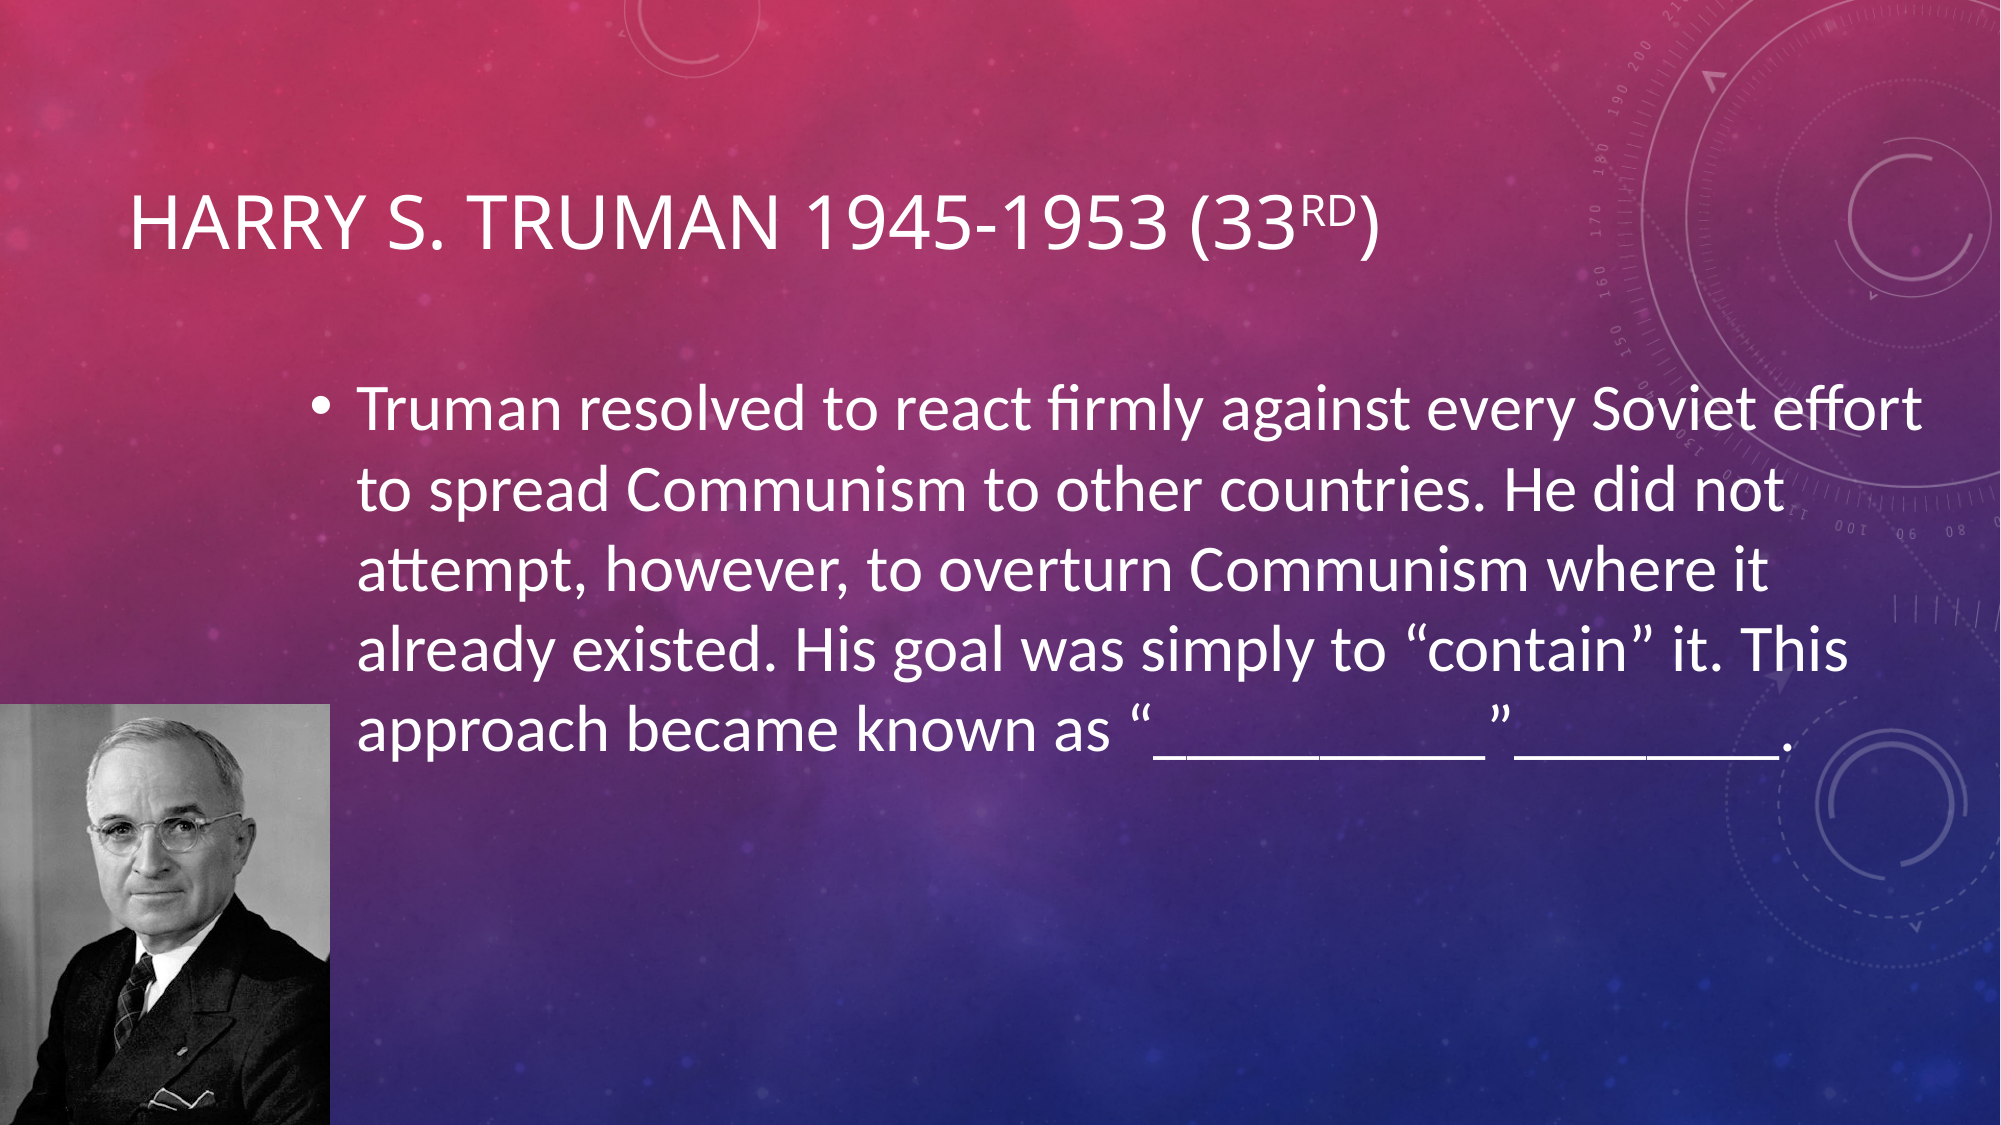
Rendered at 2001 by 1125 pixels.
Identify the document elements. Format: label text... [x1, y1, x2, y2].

title Harry s. Truman 1945-1953 (33rd) [112, 99, 1775, 339]
picture [0, 0, 2001, 1125]
list Truman resolved to react firmly against every Soviet effort to spread Communism to other countries. He did not attempt, however, to overturn Communism where it already existed. His goal was simply to “contain” it. This approach became known as “__________”________. [294, 265, 1957, 864]
